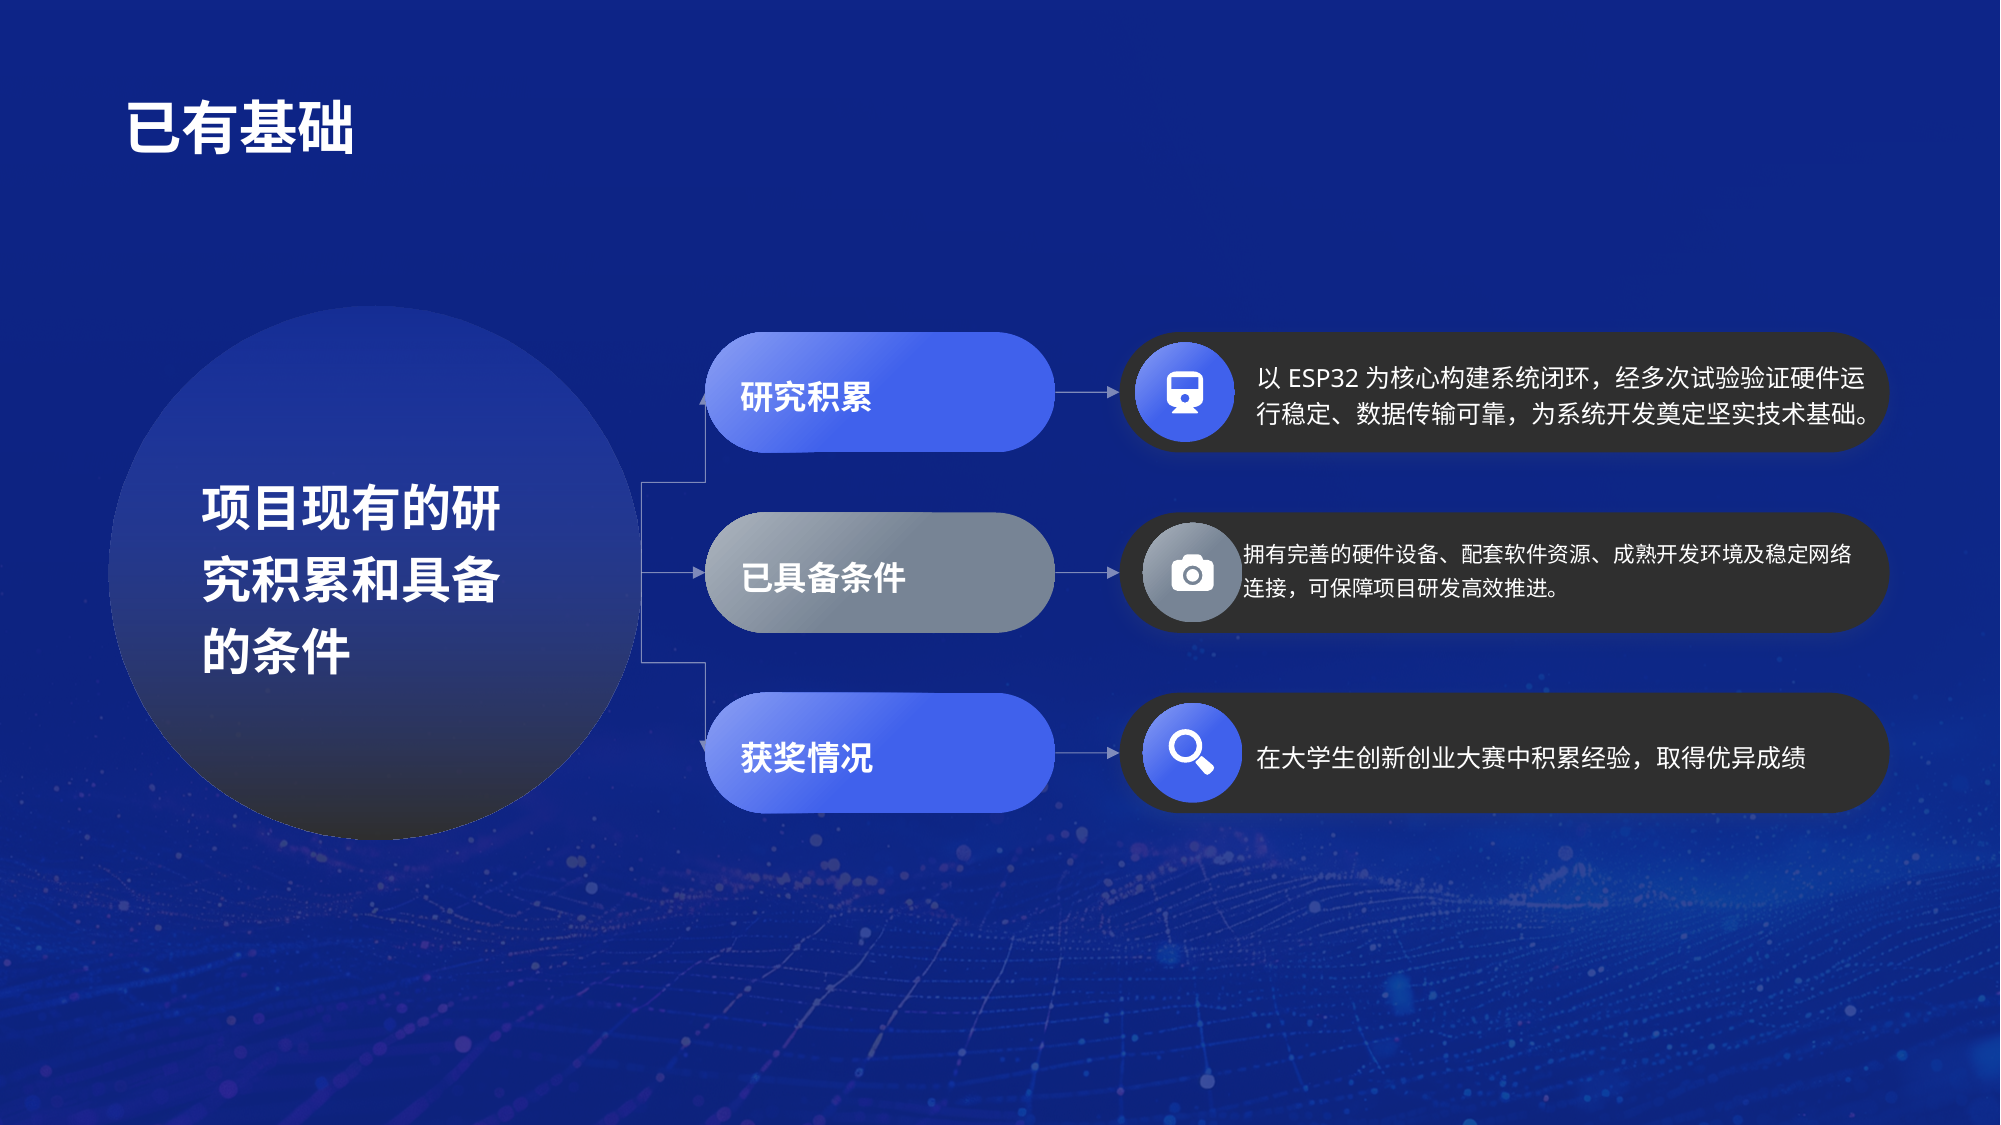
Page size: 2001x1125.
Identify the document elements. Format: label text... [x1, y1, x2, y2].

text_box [108, 306, 1890, 840]
title 已有基础 [108, 21, 1890, 169]
